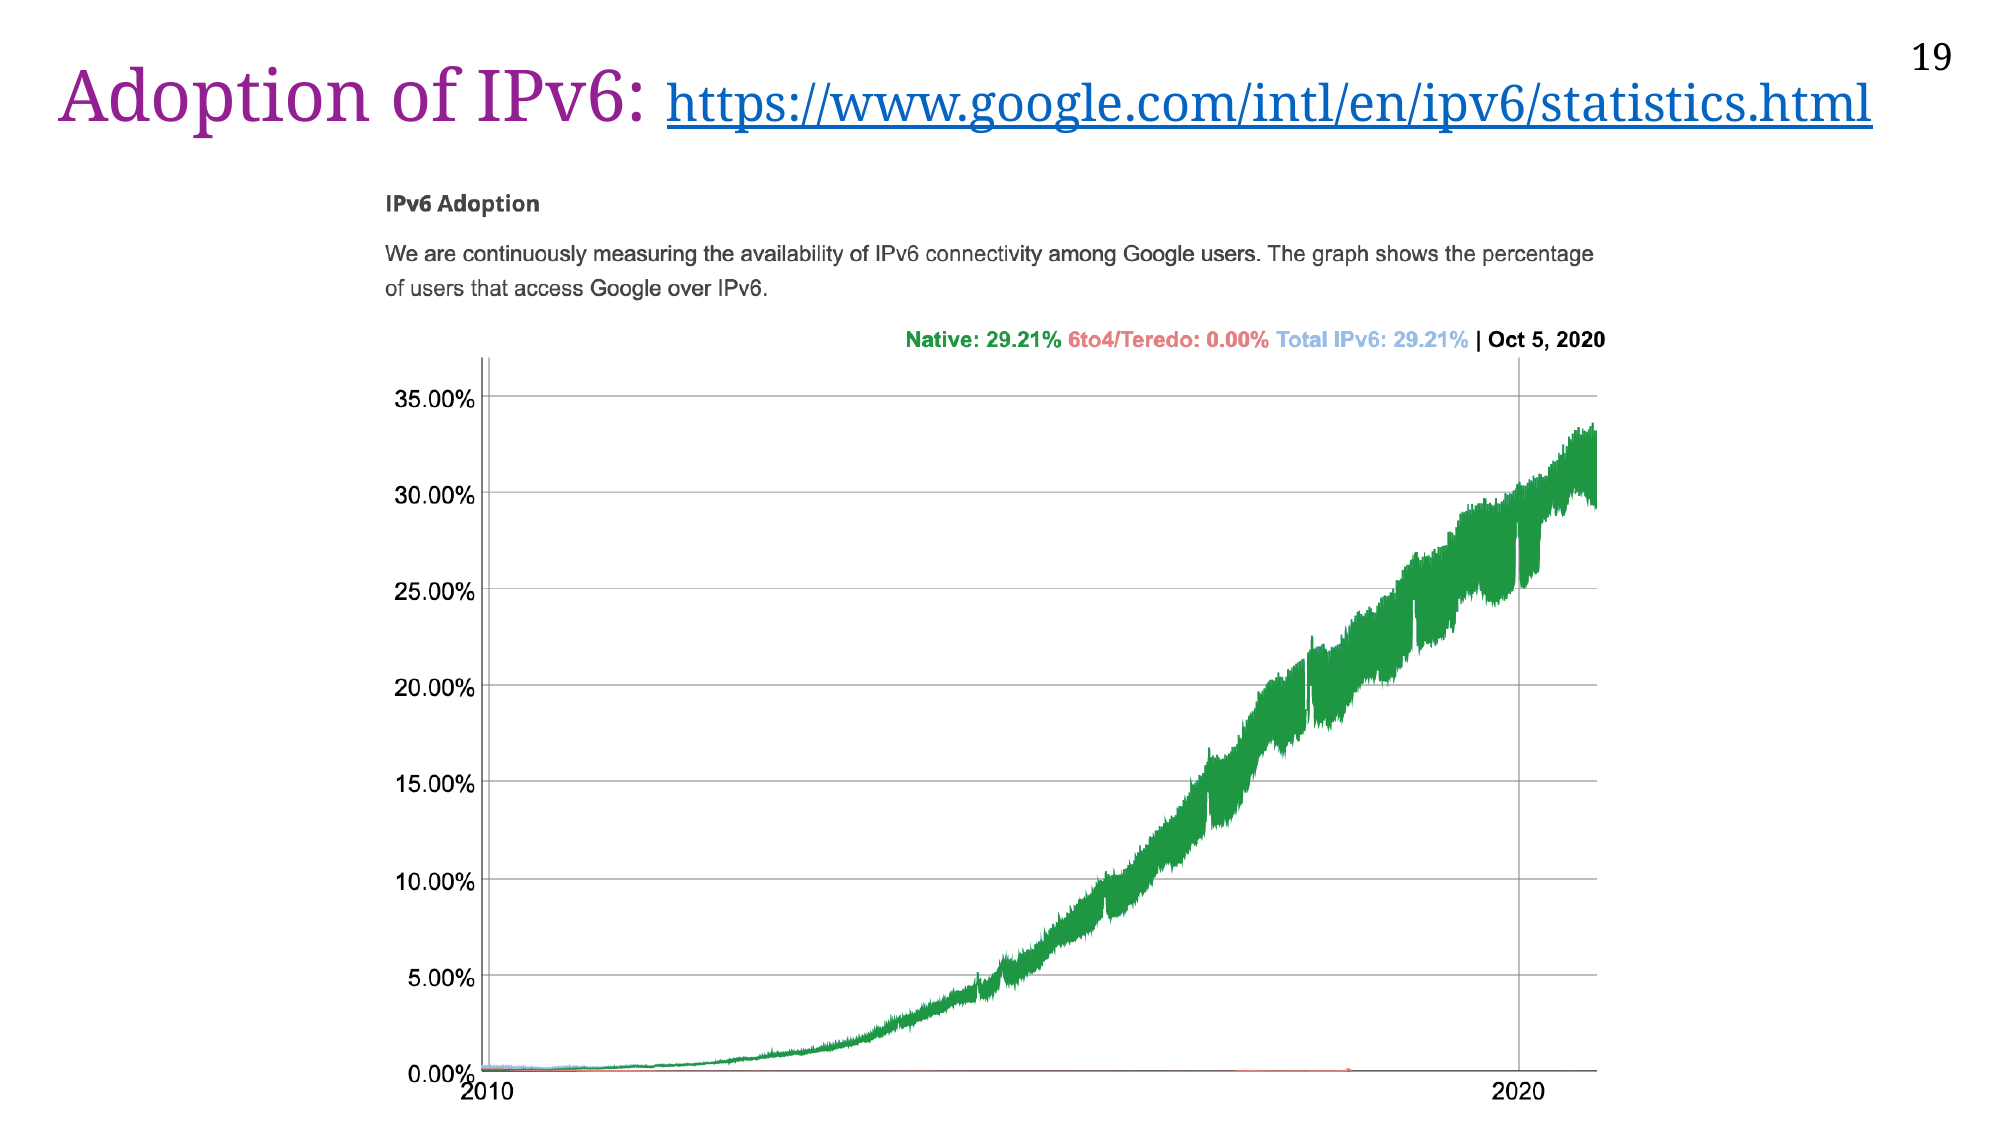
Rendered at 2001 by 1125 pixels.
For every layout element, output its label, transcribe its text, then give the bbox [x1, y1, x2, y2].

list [376, 187, 1619, 1106]
title Adoption of IPv6: https://www.google.com/intl/en/ipv6/statistics.html [43, 25, 1953, 171]
